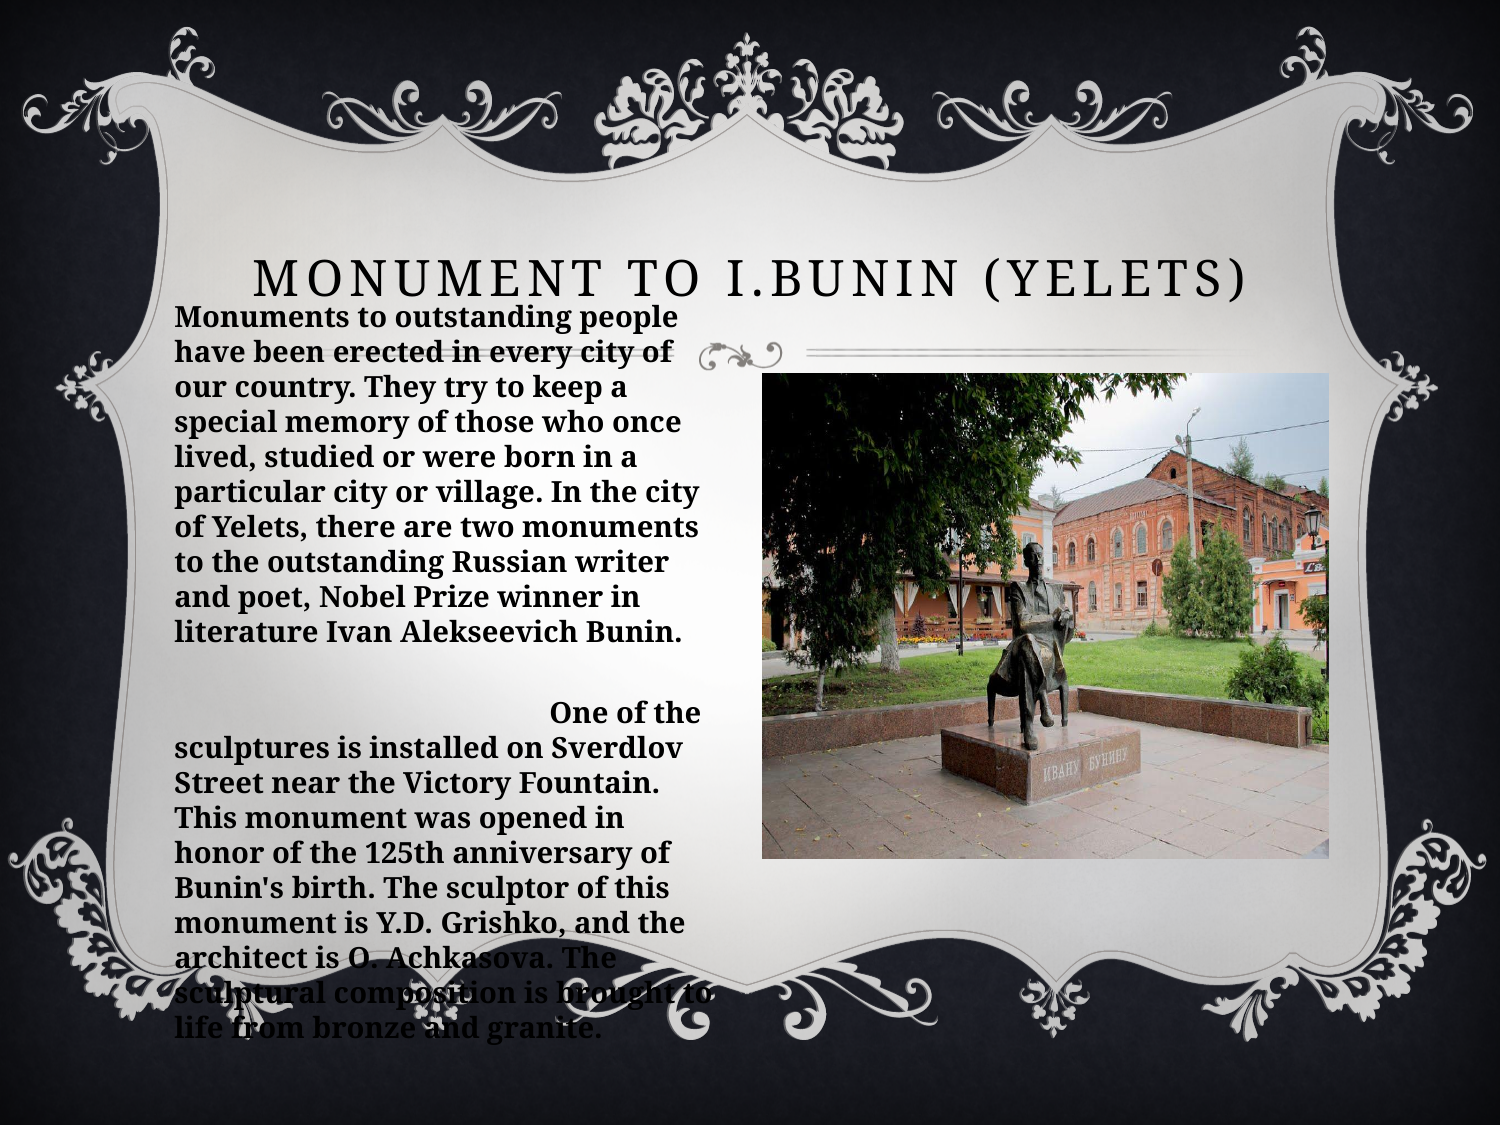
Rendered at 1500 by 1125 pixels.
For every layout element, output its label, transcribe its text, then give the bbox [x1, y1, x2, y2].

title Monument to I.Bunin (Yelets) [225, 231, 1275, 315]
picture [0, 0, 1500, 1125]
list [762, 373, 1330, 859]
list Monuments to outstanding people have been erected in every city of our country. They try to keep a special memory of those who once lived, studied or were born in a particular city or village. In the city of Yelets, there are two monuments to the outstanding Russian writer and poet, Nobel Prize winner in literature Ivan Alekseevich Bunin. One of the sculptures is installed on Sverdlov Street near the Victory Fountain. This monument was opened in honor of the 125th anniversary of Bunin's birth. The sculptor of this monument is Y.D. Grishko, and the architect is O. Achkasova. The sculptural composition is brought to life from bronze and granite. [159, 290, 738, 953]
